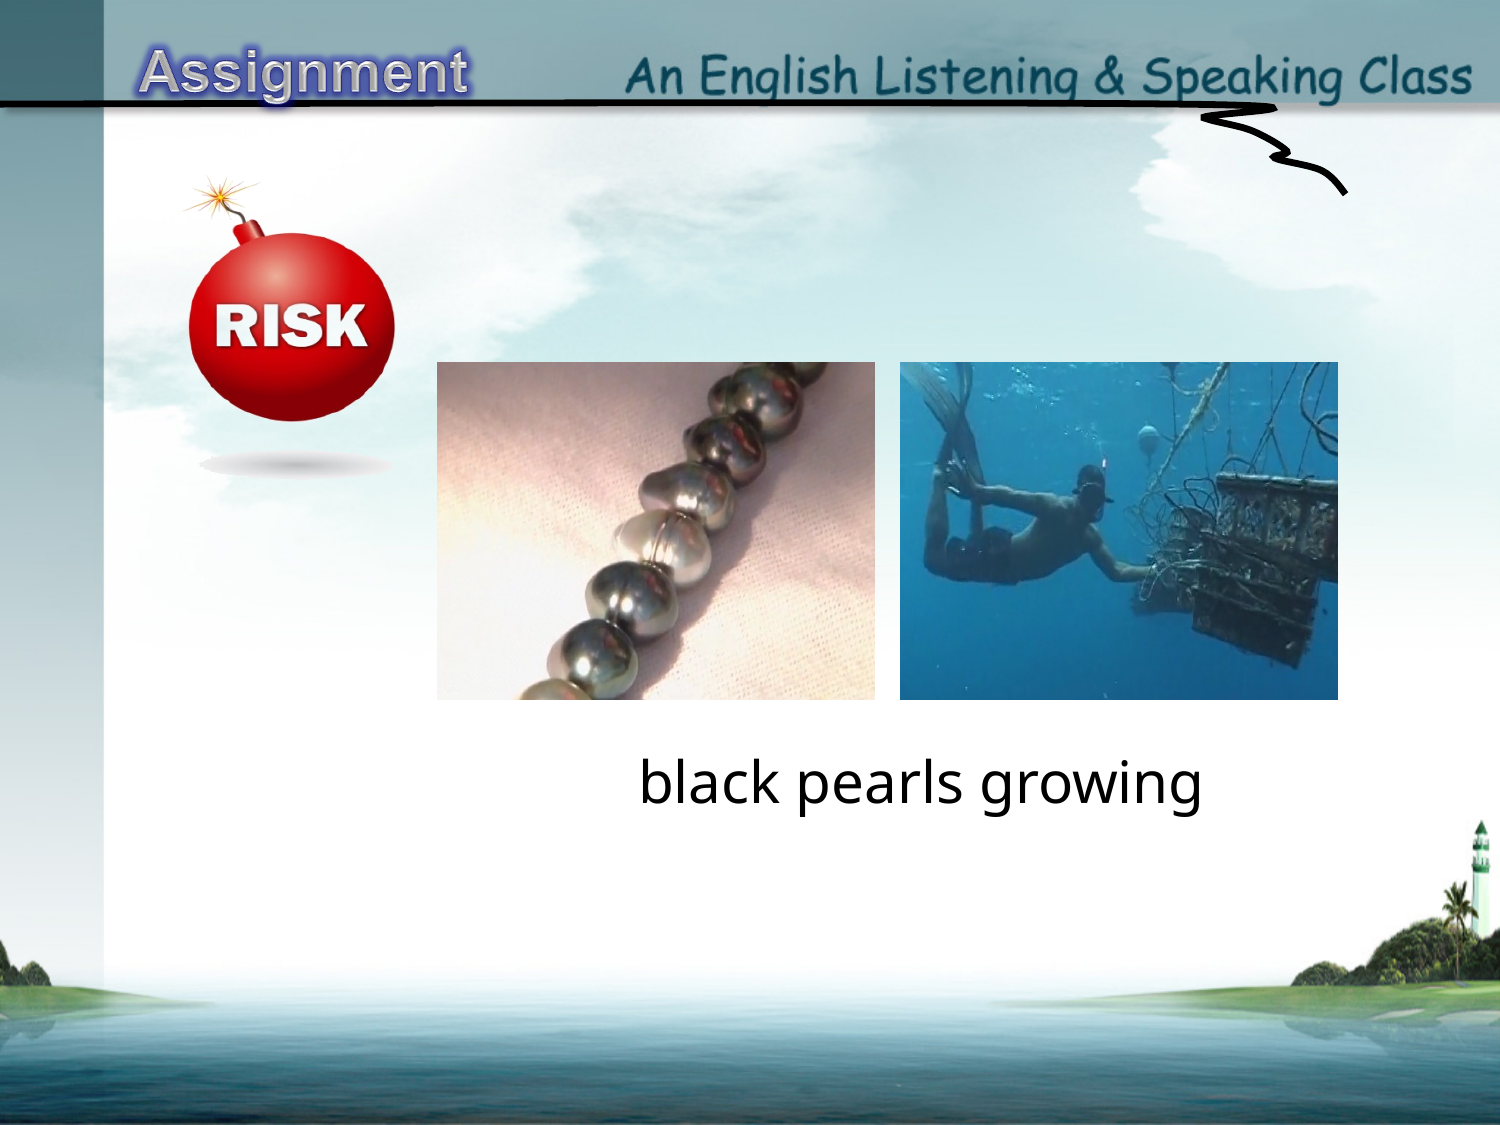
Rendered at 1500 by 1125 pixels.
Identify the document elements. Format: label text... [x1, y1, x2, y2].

text_box [579, 136, 1346, 195]
text_box black pearls growing [562, 737, 1300, 823]
picture [0, 0, 1500, 1125]
